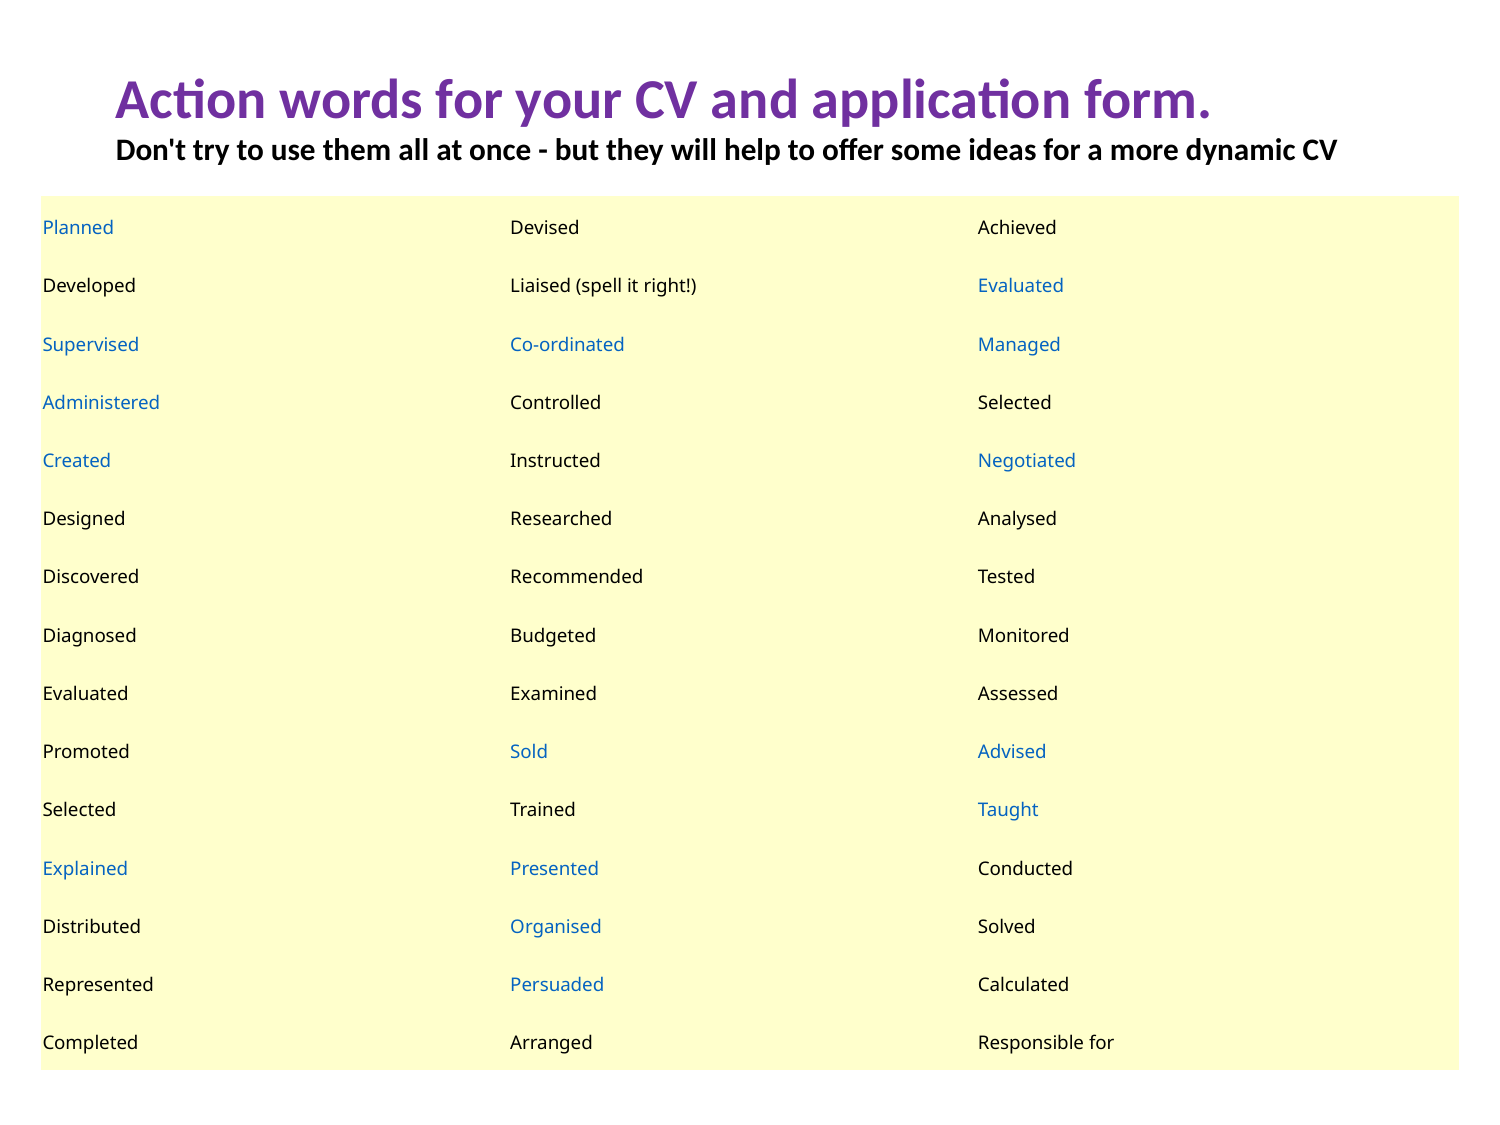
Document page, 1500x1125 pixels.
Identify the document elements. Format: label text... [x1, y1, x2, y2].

table_cell Represented [41, 953, 509, 1011]
table_cell Assessed [977, 662, 1459, 720]
table_cell Organised [509, 895, 977, 953]
table_cell Examined [509, 662, 977, 720]
table_cell Taught [977, 779, 1459, 837]
table_cell Instructed [509, 429, 977, 487]
table_cell Discovered [41, 546, 509, 604]
table_cell Selected [977, 371, 1459, 429]
table_cell Solved [977, 895, 1459, 953]
table_header Achieved [977, 196, 1459, 255]
table_cell Conducted [977, 837, 1459, 895]
table_cell Created [41, 429, 509, 487]
table_cell Budgeted [509, 604, 977, 662]
table_cell Analysed [977, 487, 1459, 546]
table_cell Distributed [41, 895, 509, 953]
table_cell Trained [509, 779, 977, 837]
table_cell Persuaded [509, 953, 977, 1011]
table_cell Designed [41, 487, 509, 546]
table_header Devised [509, 196, 977, 255]
table_cell Sold [509, 720, 977, 779]
table_cell Co-ordinated [509, 313, 977, 371]
table_header Planned [41, 196, 509, 255]
table_cell Promoted [41, 720, 509, 779]
table_cell Presented [509, 837, 977, 895]
table_cell Completed [41, 1011, 509, 1070]
table_cell Researched [509, 487, 977, 546]
table_cell Controlled [509, 371, 977, 429]
text_box Action words for your CV and application form. Don't try to use them all at once - but they will help to offer some ideas for a more dynamic CV [101, 54, 1399, 196]
table_cell Arranged [509, 1011, 977, 1070]
table_cell Tested [977, 546, 1459, 604]
table_cell Explained [41, 837, 509, 895]
table_cell Selected [41, 779, 509, 837]
table_cell Evaluated [977, 255, 1459, 313]
table_cell Recommended [509, 546, 977, 604]
table_cell Supervised [41, 313, 509, 371]
table_cell Monitored [977, 604, 1459, 662]
table_cell Diagnosed [41, 604, 509, 662]
table_cell Developed [41, 255, 509, 313]
table_cell Evaluated [41, 662, 509, 720]
table_cell Liaised (spell it right!) [509, 255, 977, 313]
table_cell Calculated [977, 953, 1459, 1011]
table_cell Managed [977, 313, 1459, 371]
table_cell Advised [977, 720, 1459, 779]
table_cell Responsible for [977, 1011, 1459, 1070]
table_cell Administered [41, 371, 509, 429]
table_cell Negotiated [977, 429, 1459, 487]
